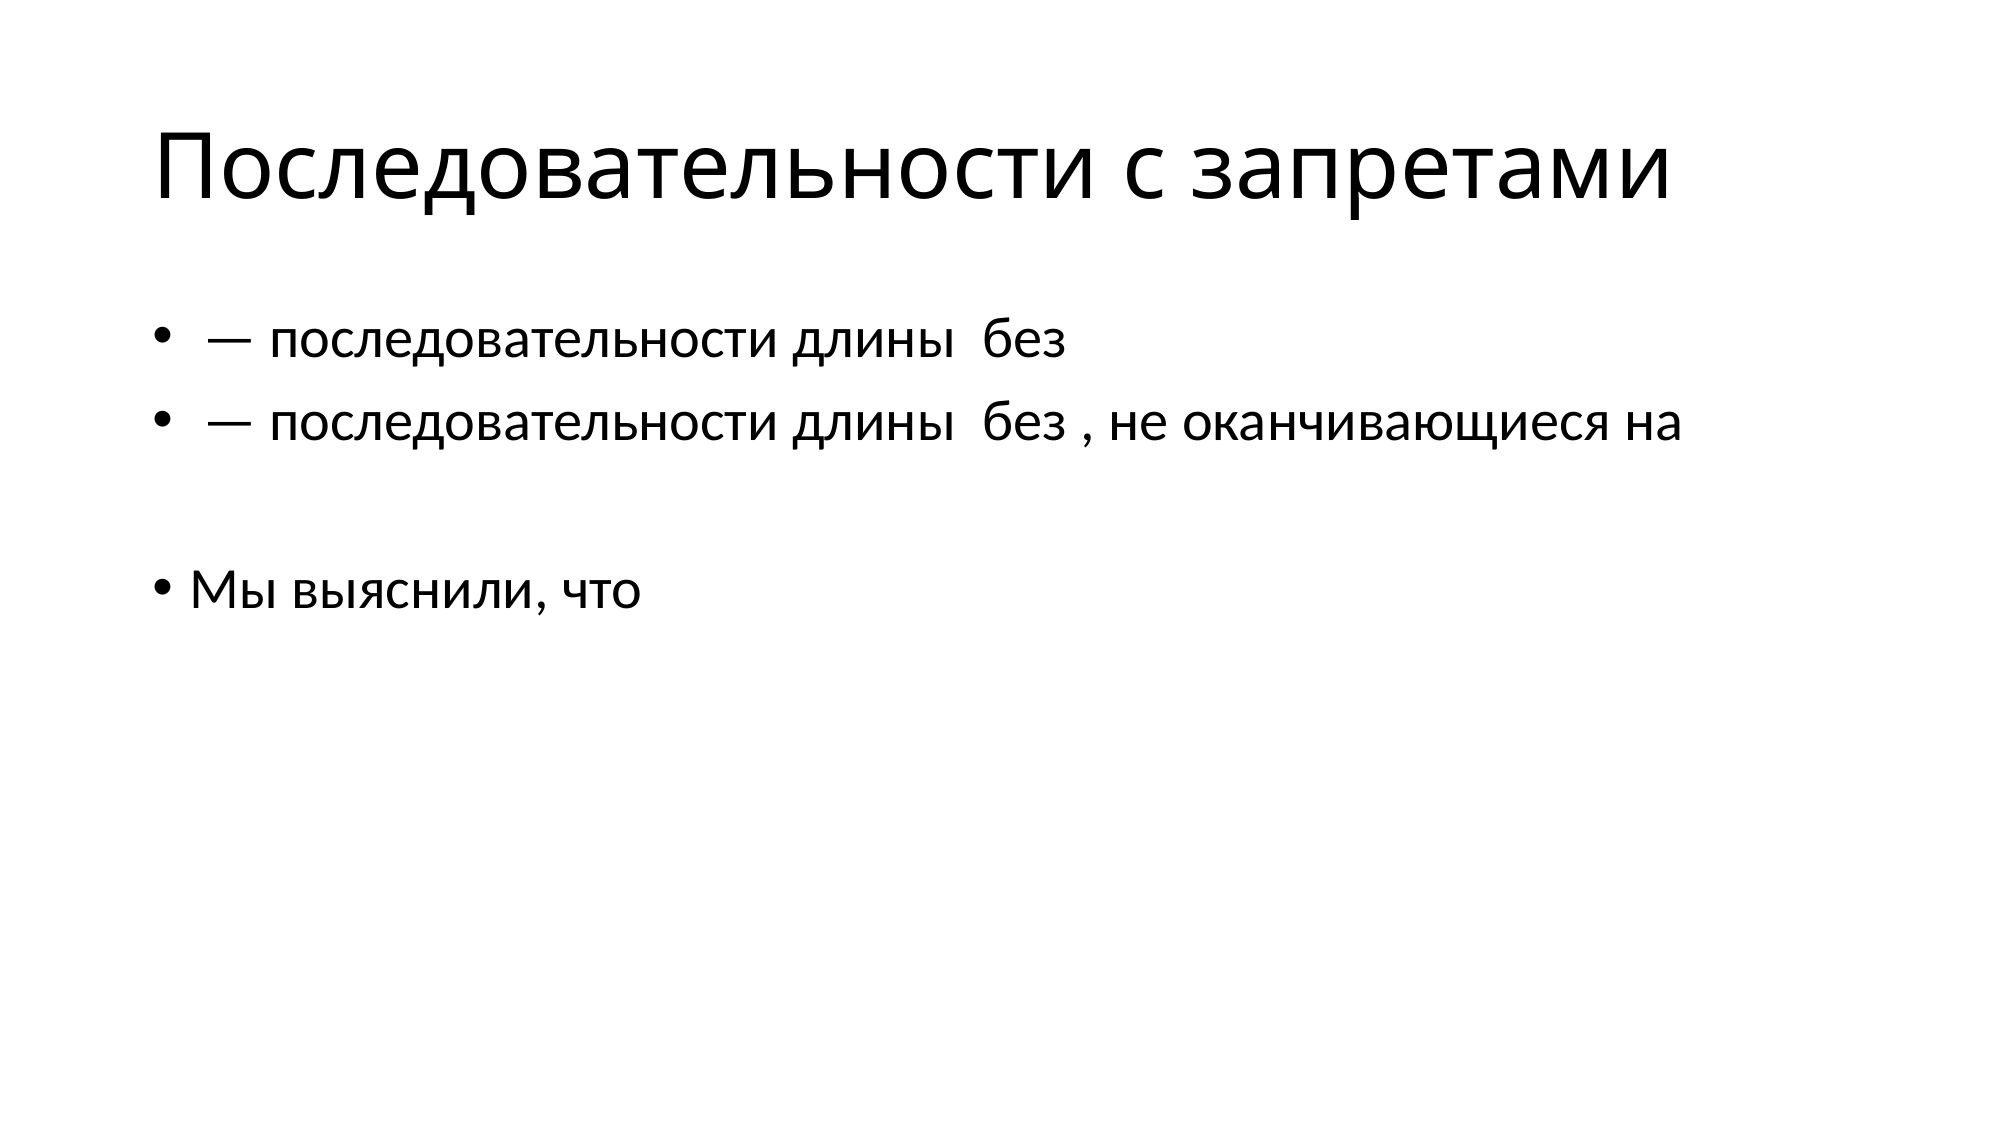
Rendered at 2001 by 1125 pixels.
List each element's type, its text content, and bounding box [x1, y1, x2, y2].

title Последовательности с запретами [137, 59, 1863, 278]
